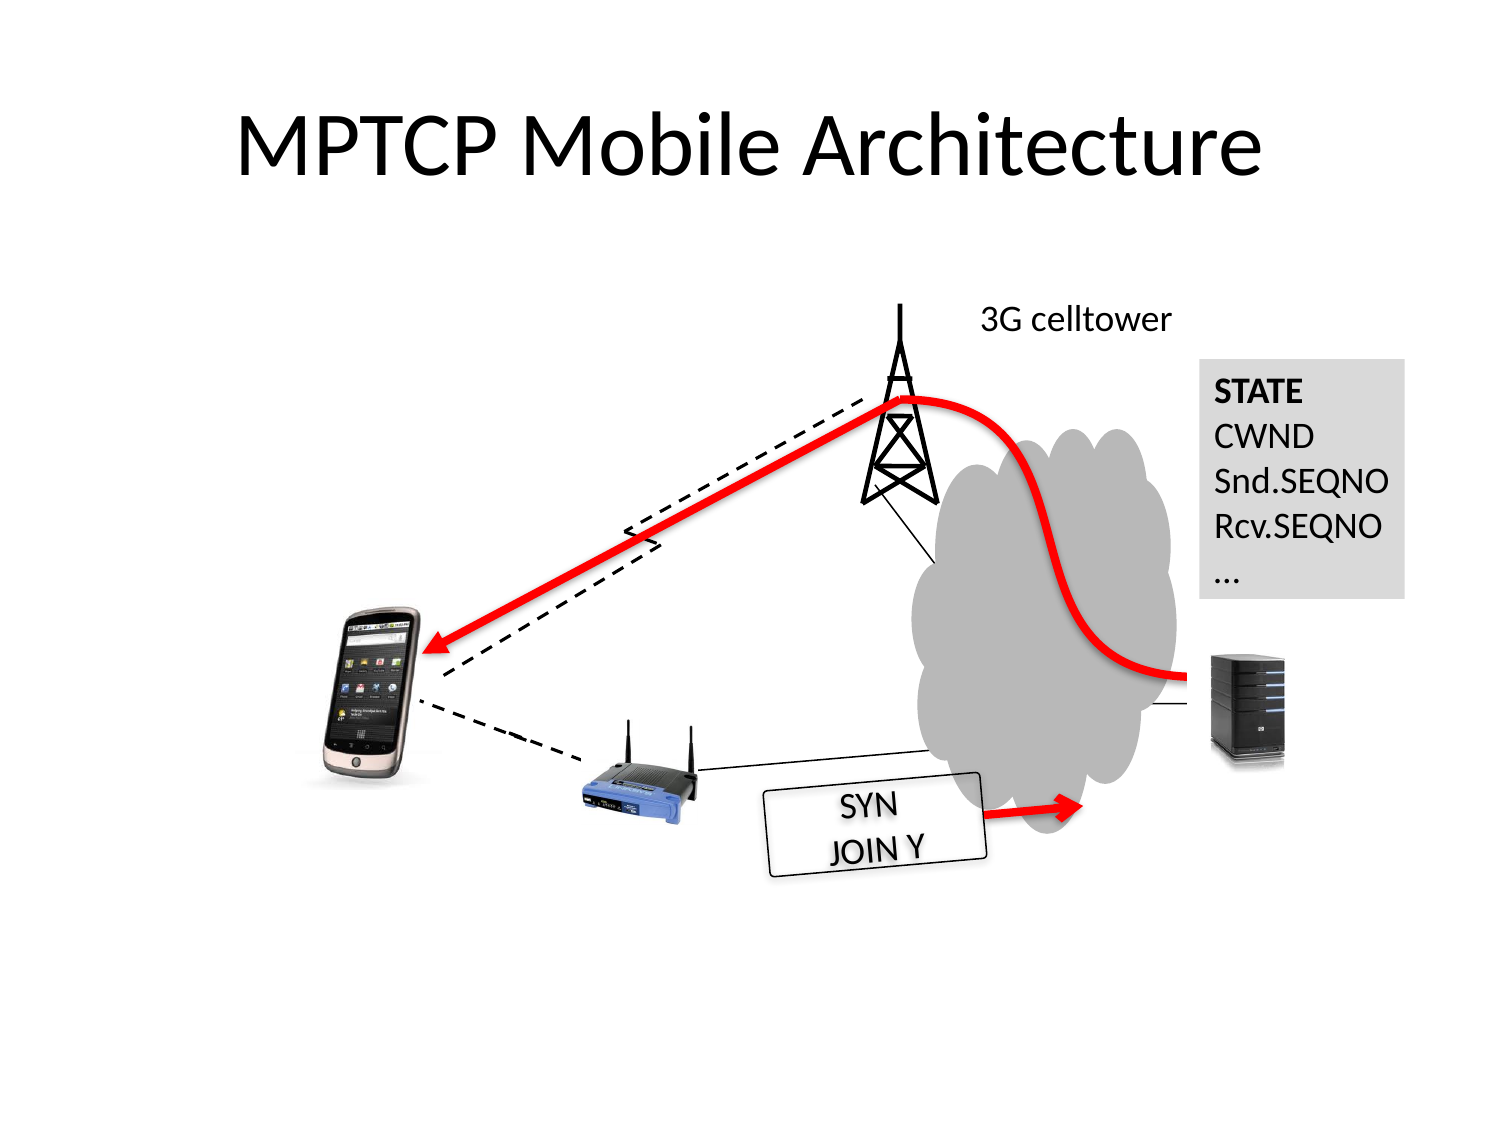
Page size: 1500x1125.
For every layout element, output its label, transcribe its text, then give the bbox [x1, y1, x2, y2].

text_box STATE CWND Snd.SEQNO Rcv.SEQNO … [1199, 359, 1405, 599]
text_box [412, 734, 576, 743]
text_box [701, 746, 967, 773]
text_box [440, 662, 863, 678]
picture [581, 719, 698, 825]
text_box 3G celltower [964, 286, 1188, 347]
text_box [421, 399, 901, 654]
picture [295, 598, 442, 791]
text_box [1028, 823, 1061, 834]
title MPTCP Mobile Architecture [75, 45, 1425, 233]
picture [1187, 649, 1312, 774]
text_box SYN JOIN Y [762, 771, 988, 878]
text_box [983, 805, 1084, 816]
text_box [910, 388, 1189, 688]
text_box [918, 697, 1158, 804]
